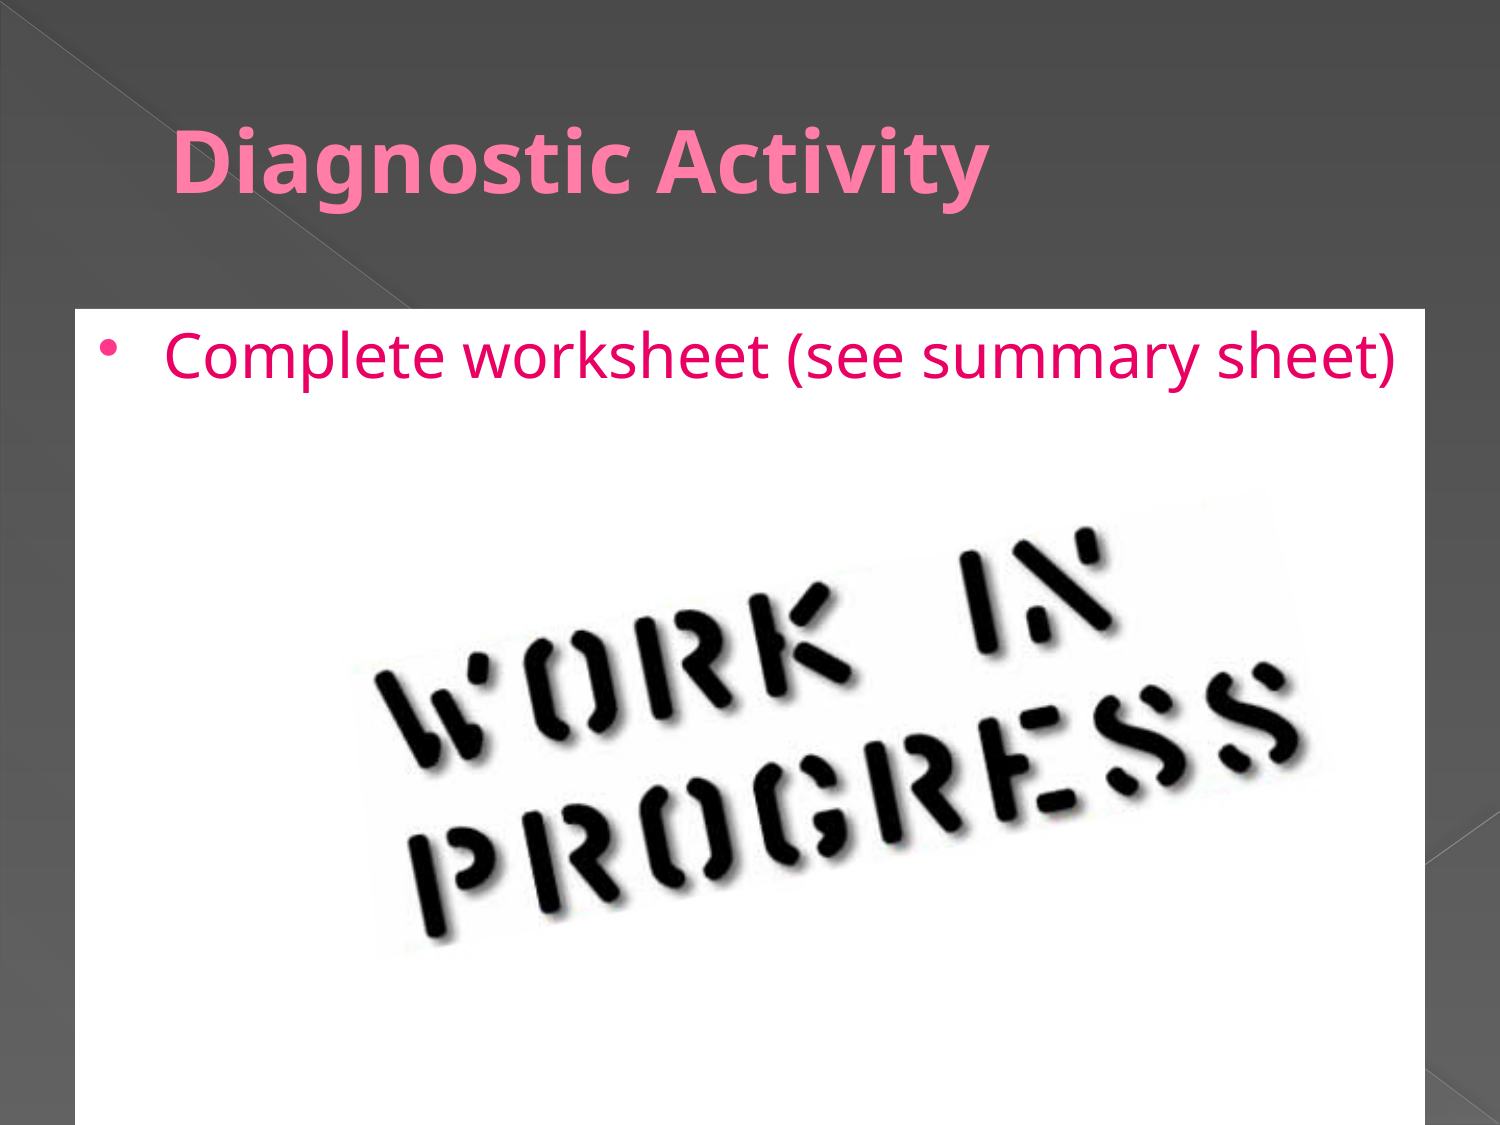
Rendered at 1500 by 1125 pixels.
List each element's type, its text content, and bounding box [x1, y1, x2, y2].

list Complete worksheet (see summary sheet) [75, 308, 1425, 1125]
title Diagnostic Activity [75, 43, 1425, 274]
picture [339, 407, 1393, 1125]
